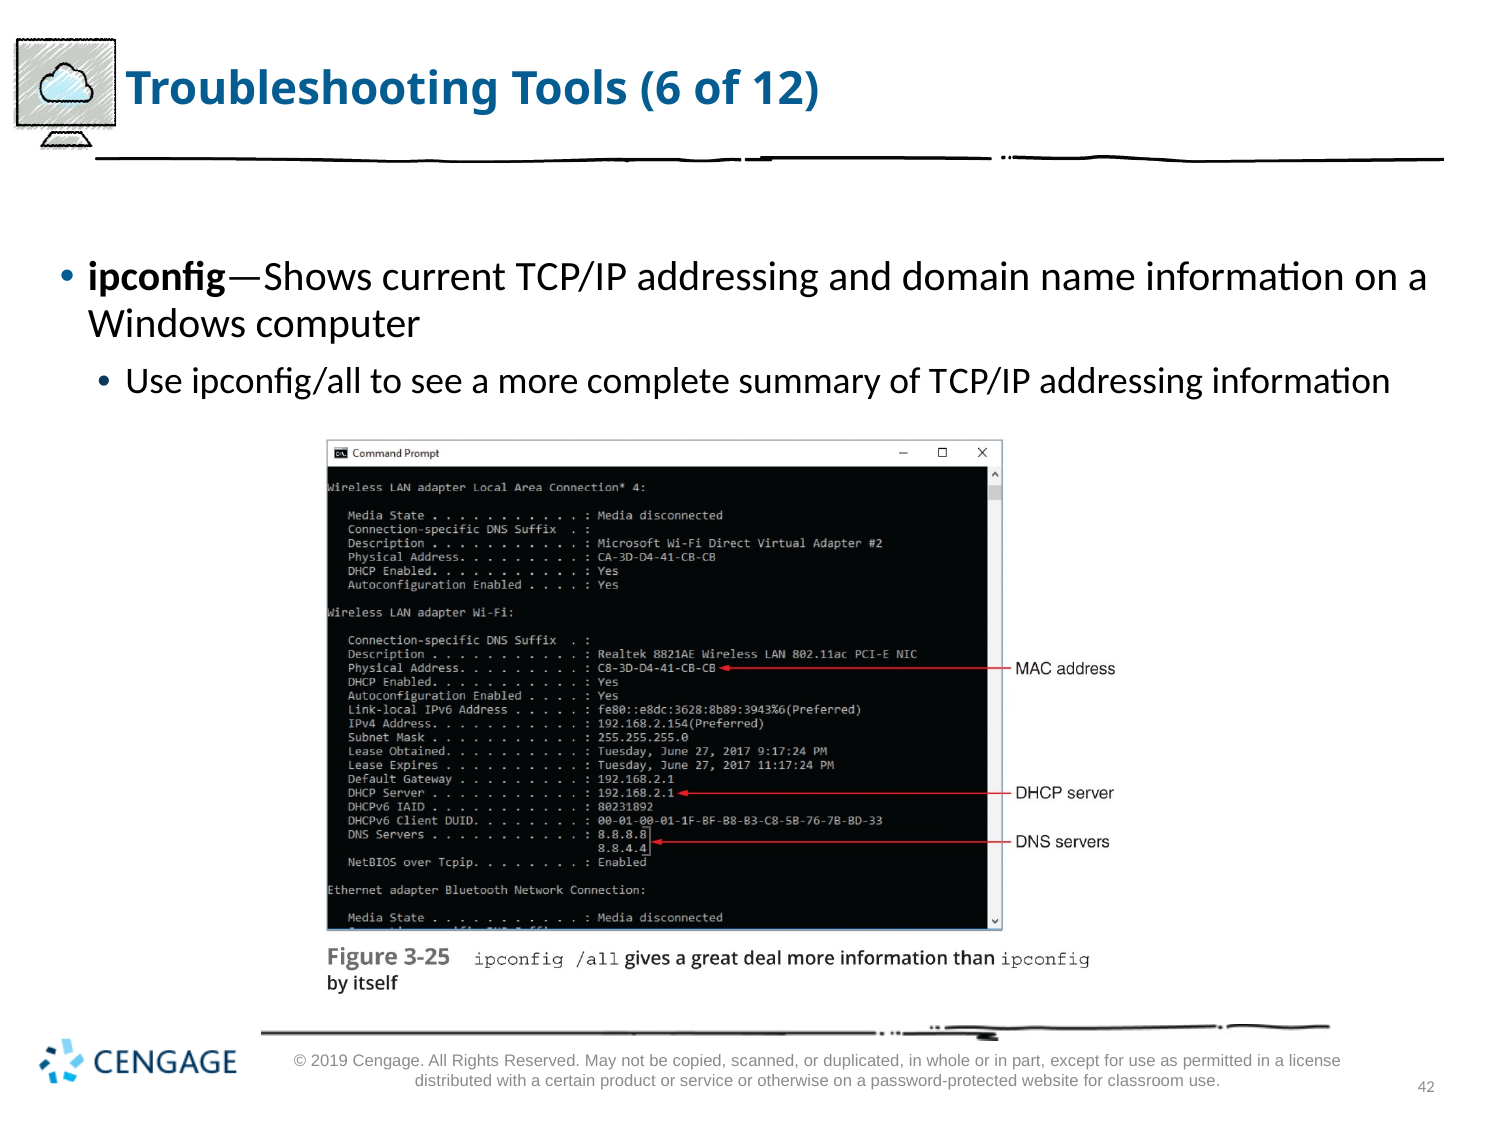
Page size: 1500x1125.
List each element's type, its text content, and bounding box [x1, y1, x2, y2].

picture [261, 1024, 1331, 1041]
footer © 2019 Cengage. All Rights Reserved. May not be copied, scanned, or duplicated, in whole or in part, except for use as permitted in a license distributed with a certain product or service or otherwise on a password-protected website for classroom use. [262, 1050, 1375, 1091]
title Troubleshooting Tools (6 of 12) [125, 66, 1442, 116]
picture [13, 36, 117, 151]
picture [95, 155, 1444, 163]
picture [19, 1025, 249, 1096]
list ipconfig—Shows current T C P/I P addressing and domain name information on a Windows computer Use ipconfig/all to see a more complete summary of T C P/I P addressing information [59, 252, 1441, 405]
picture [324, 437, 1117, 997]
